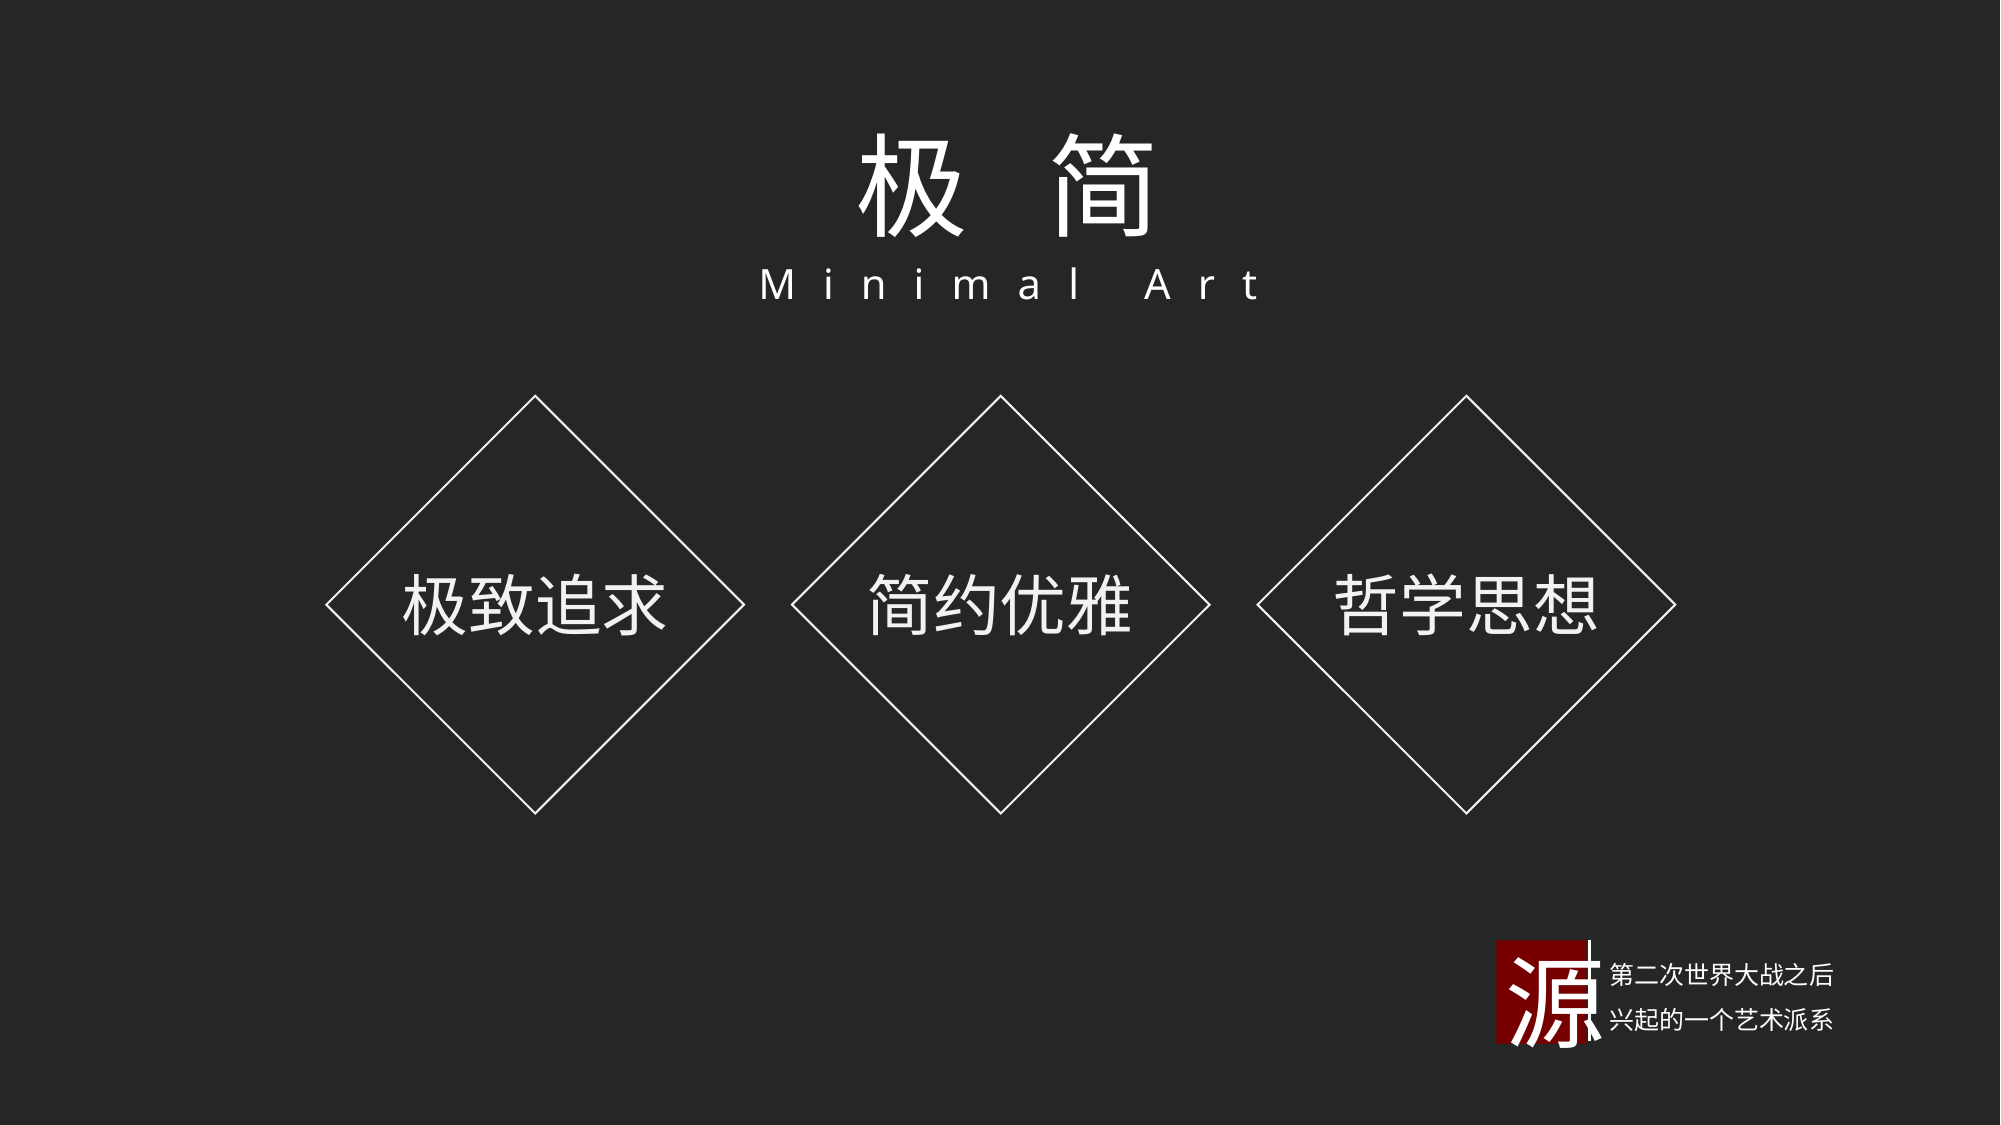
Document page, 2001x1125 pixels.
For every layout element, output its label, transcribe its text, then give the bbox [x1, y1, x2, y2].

text_box 哲学思想 [1303, 556, 1629, 652]
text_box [596, 108, 1420, 316]
text_box [1256, 394, 1677, 815]
text_box [324, 557, 746, 815]
text_box 简约优雅 [837, 556, 1163, 652]
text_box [1490, 915, 1858, 1070]
text_box 极致追求 [372, 556, 698, 652]
text_box [790, 394, 1212, 815]
text_box [373, 394, 697, 556]
